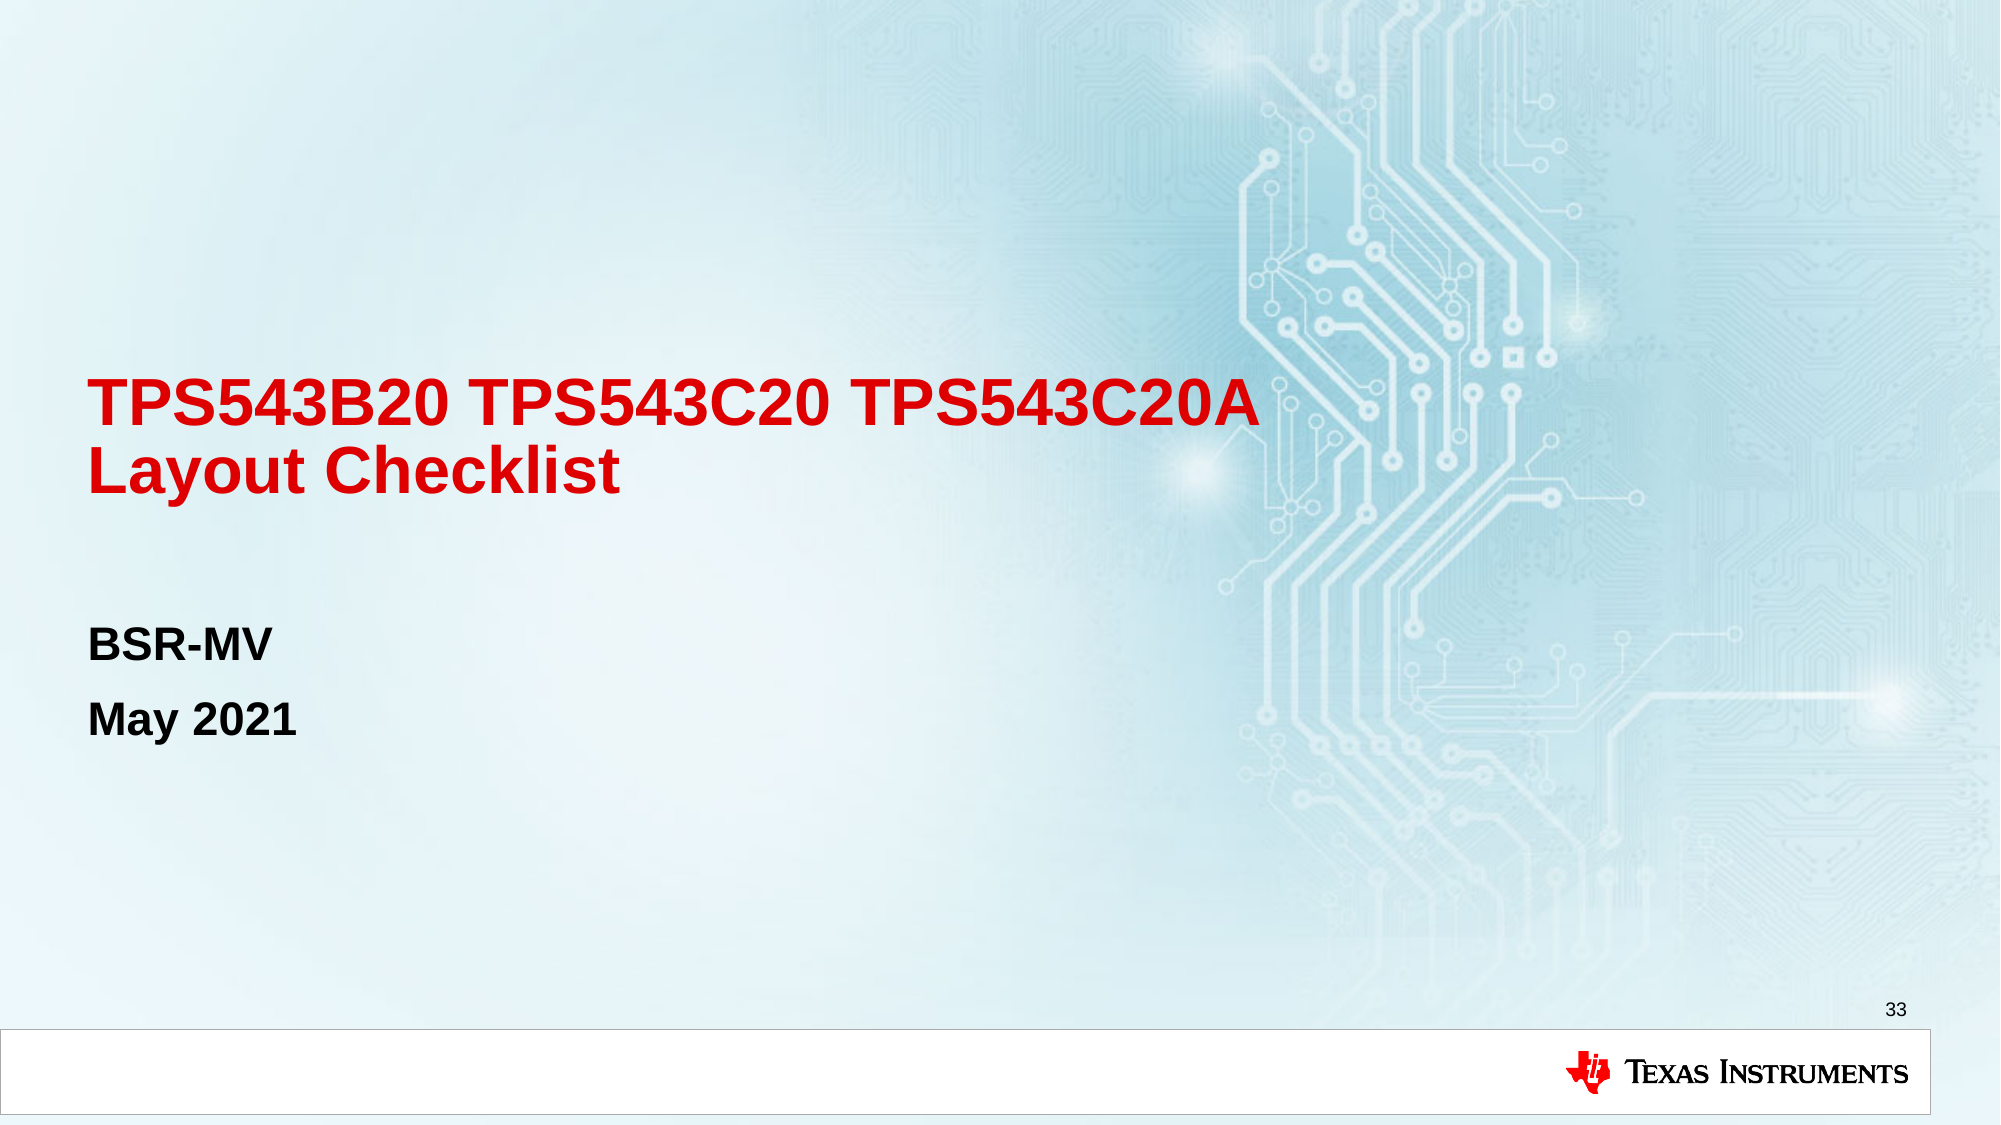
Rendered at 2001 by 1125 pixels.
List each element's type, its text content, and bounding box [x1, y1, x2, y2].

picture [1566, 1051, 1908, 1094]
title TPS543B20 TPS543C20 TPS543C20A Layout Checklist [75, 318, 1925, 560]
picture [0, 0, 2000, 1125]
subtitle BSR-MV May 2021 [75, 606, 1925, 851]
slide_number 33 [1452, 990, 1920, 1025]
